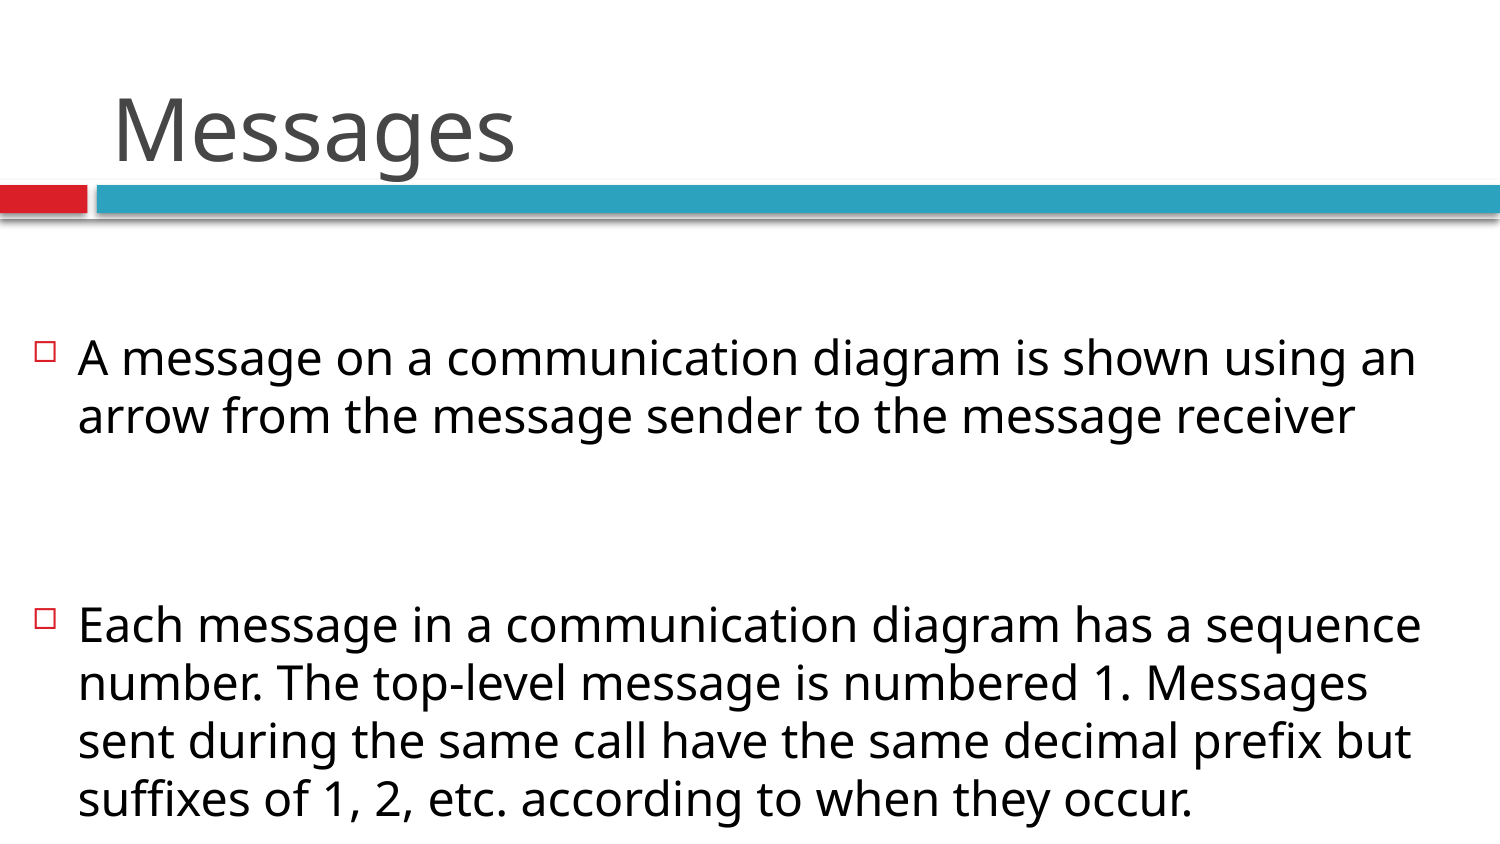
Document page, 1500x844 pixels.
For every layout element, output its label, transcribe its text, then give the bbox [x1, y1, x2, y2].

title Messages [99, 19, 1438, 185]
list A message on a communication diagram is shown using an arrow from the message sender to the message receiver Each message in a communication diagram has a sequence number. The top-level message is numbered 1. Messages sent during the same call have the same decimal prefix but suffixes of 1, 2, etc. according to when they occur. [21, 321, 1453, 838]
